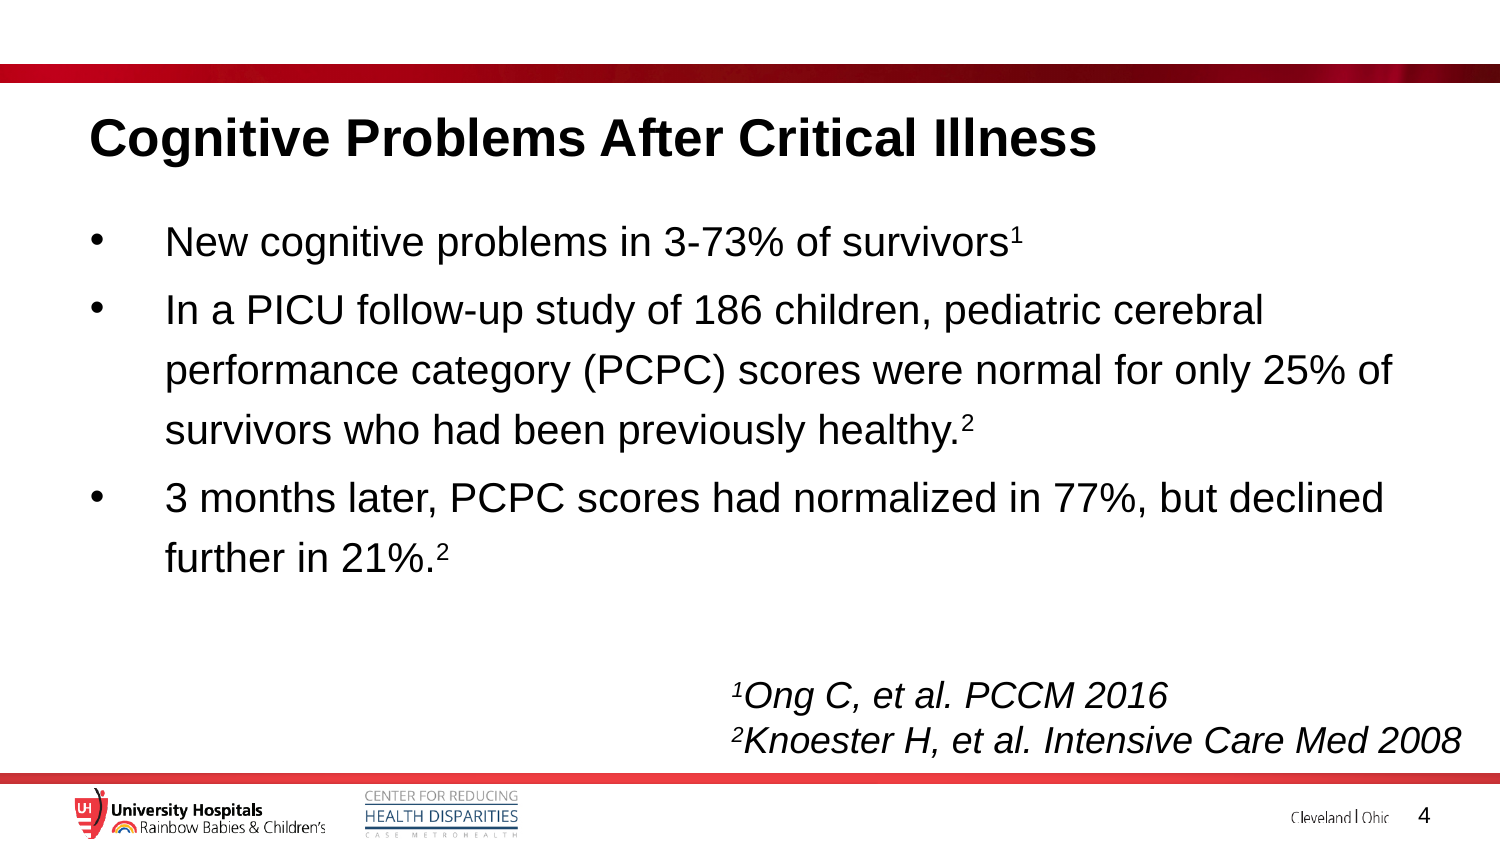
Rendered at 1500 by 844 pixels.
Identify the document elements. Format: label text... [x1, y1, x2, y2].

title Cognitive Problems After Critical Illness [75, 96, 1425, 175]
picture [346, 788, 535, 839]
text_box 1Ong C, et al. PCCM 2016 2Knoester H, et al. Intensive Care Med 2008 [716, 663, 1500, 769]
list New cognitive problems in 3-73% of survivors1 In a PICU follow-up study of 186 children, pediatric cerebral performance category (PCPC) scores were normal for only 25% of survivors who had been previously healthy.2 3 months later, PCPC scores had normalized in 77%, but declined further in 21%.2 [75, 196, 1425, 754]
slide_number 4 [1095, 793, 1446, 839]
picture [0, 64, 1500, 83]
